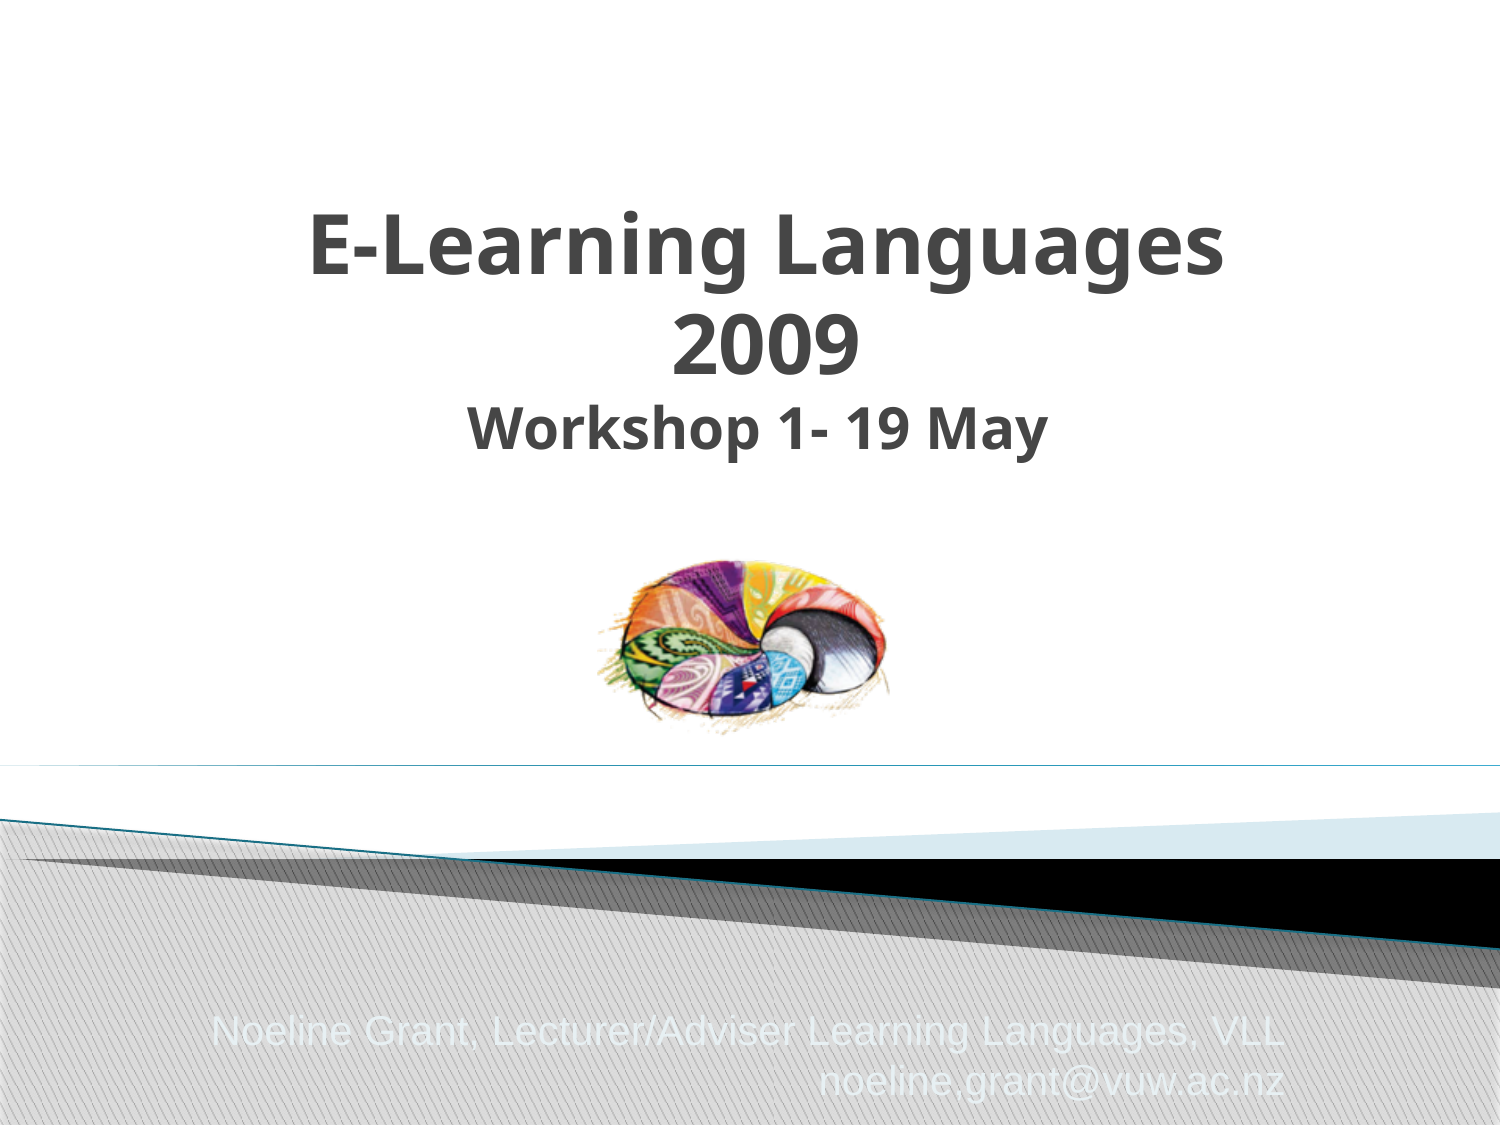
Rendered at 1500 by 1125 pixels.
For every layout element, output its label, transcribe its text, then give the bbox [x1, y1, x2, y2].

title E-Learning Languages 2009 Workshop 1- 19 May [128, 175, 1404, 469]
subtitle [597, 550, 905, 744]
text_box [87, 987, 236, 1068]
picture [5, 859, 1500, 989]
footer Noeline Grant, Lecturer/Adviser Learning Languages, VLL noeline,grant@vuw.ac.nz [105, 949, 1301, 1112]
